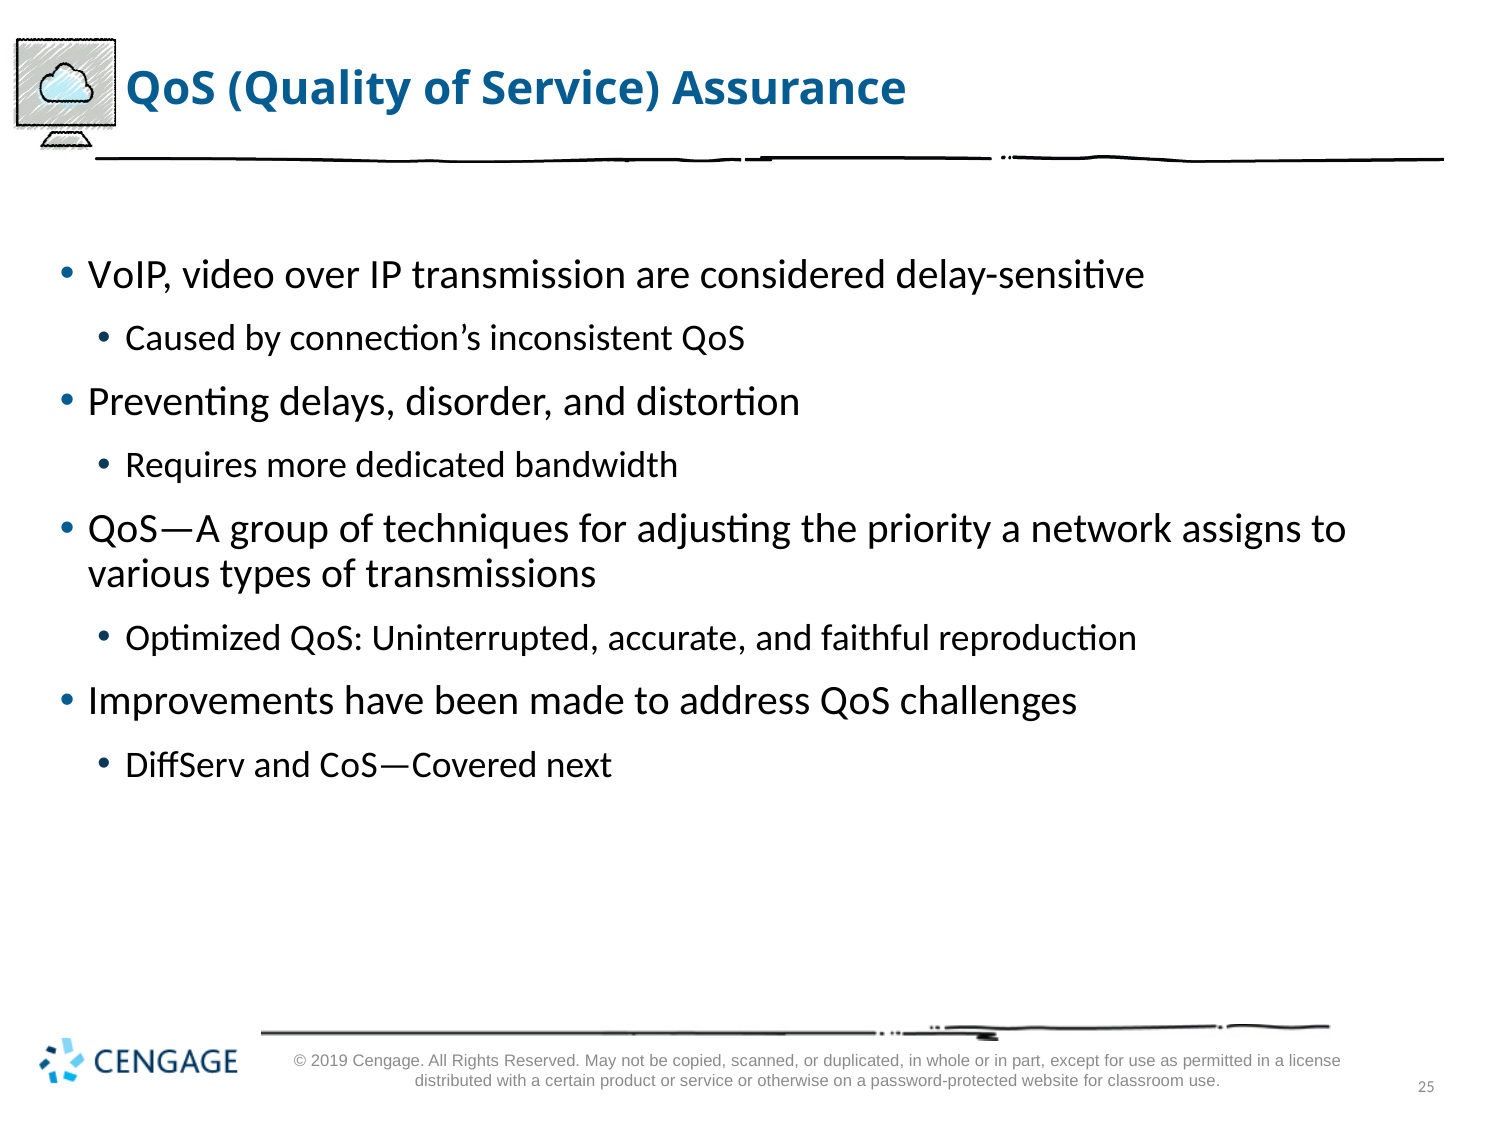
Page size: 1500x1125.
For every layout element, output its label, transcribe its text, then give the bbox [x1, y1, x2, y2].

picture [13, 36, 117, 151]
picture [95, 155, 1444, 163]
title Q o S (Quality of Service) Assurance [125, 66, 1442, 116]
list V o I P, video over I P transmission are considered delay-sensitive Caused by connection’s inconsistent Q o S Preventing delays, disorder, and distortion Requires more dedicated bandwidth Q o S—A group of techniques for adjusting the priority a network assigns to various types of transmissions Optimized Q o S: Uninterrupted, accurate, and faithful reproduction Improvements have been made to address Q o S challenges DiffServ and C o S—Covered next [59, 252, 1441, 791]
picture [19, 1024, 250, 1096]
picture [261, 1024, 1331, 1041]
footer © 2019 Cengage. All Rights Reserved. May not be copied, scanned, or duplicated, in whole or in part, except for use as permitted in a license distributed with a certain product or service or otherwise on a password-protected website for classroom use. [262, 1050, 1375, 1091]
